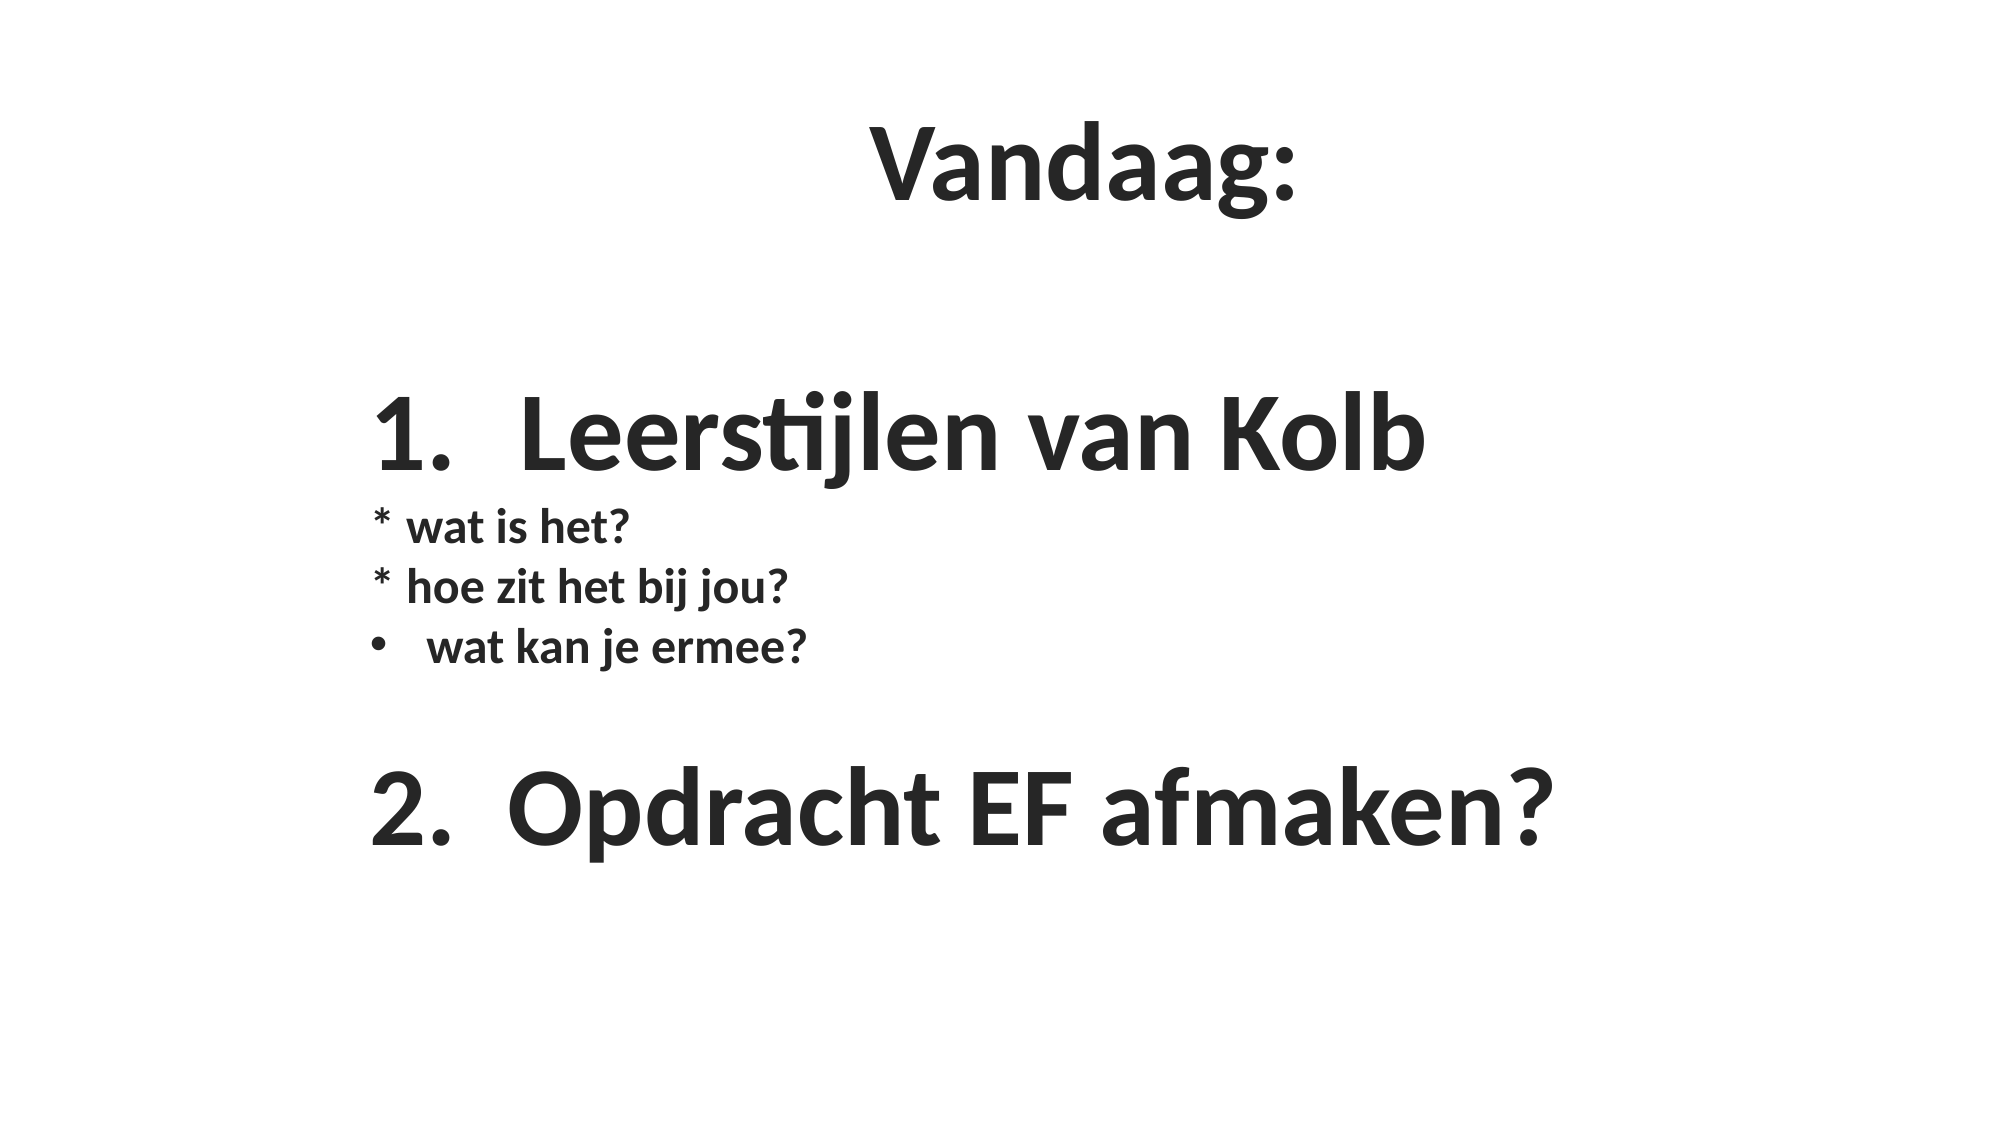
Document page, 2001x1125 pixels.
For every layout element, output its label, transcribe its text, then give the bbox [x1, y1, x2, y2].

text_box Vandaag: Leerstijlen van Kolb * wat is het? * hoe zit het bij jou? wat kan je ermee? 2. Opdracht EF afmaken? [355, 80, 1816, 996]
